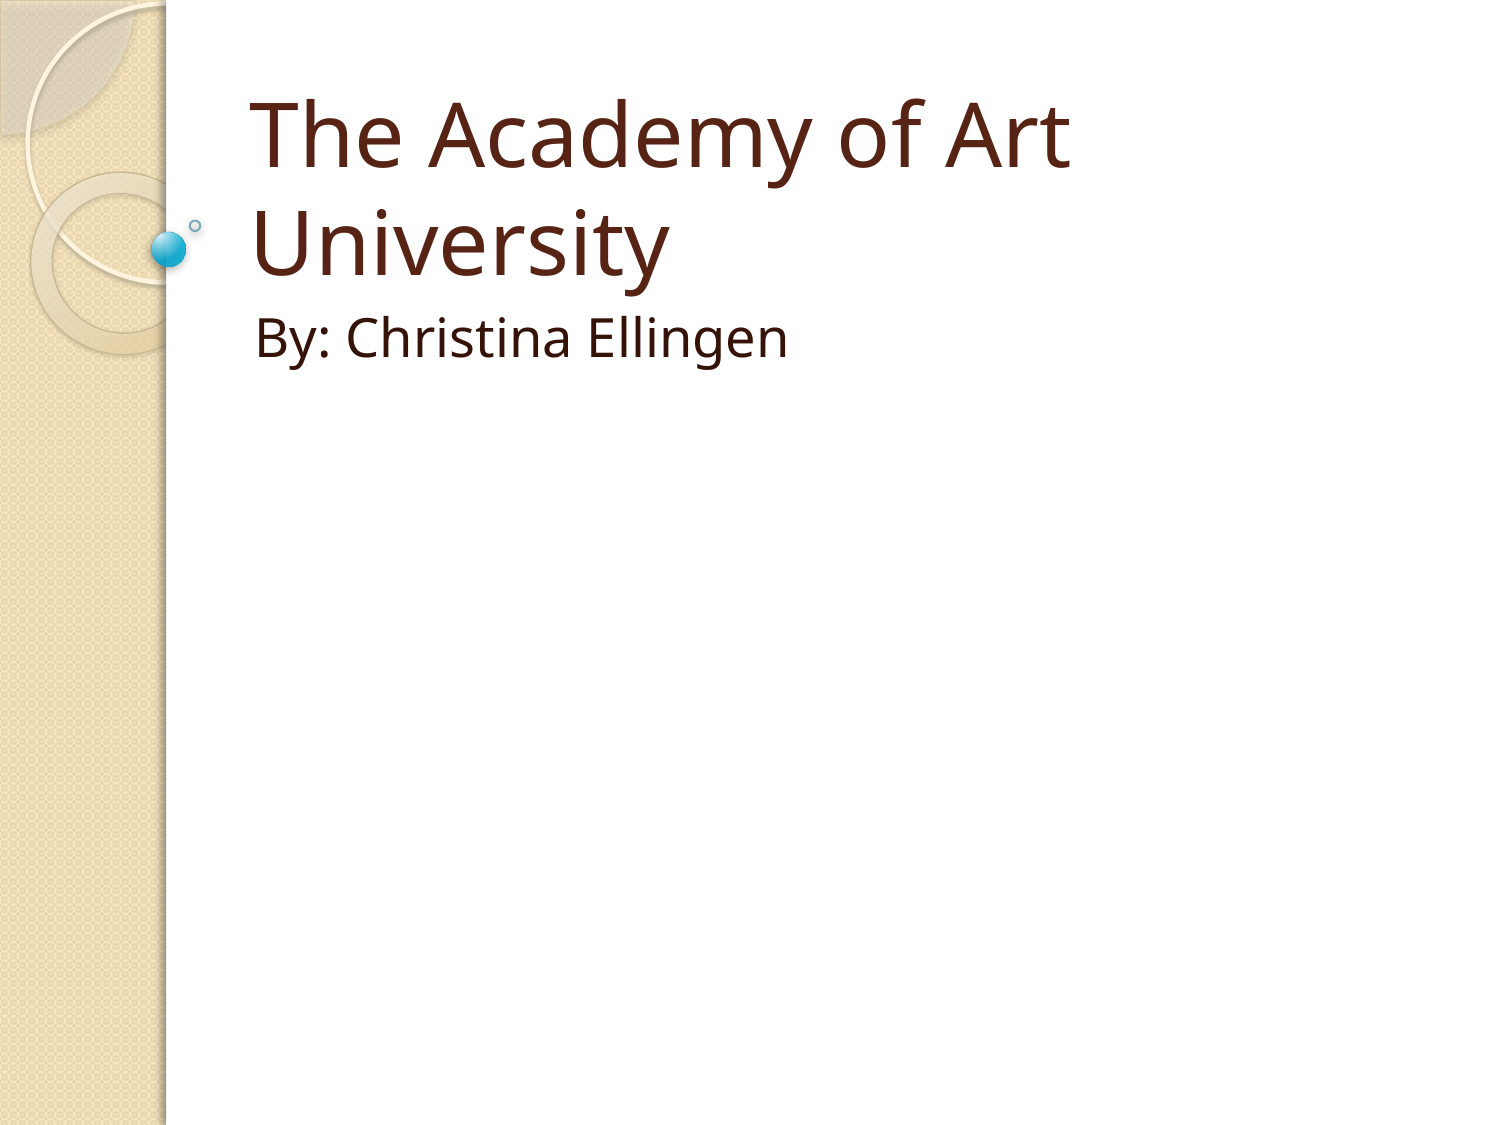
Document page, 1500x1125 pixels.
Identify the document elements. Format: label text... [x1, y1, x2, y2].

subtitle By: Christina Ellingen [234, 303, 1450, 591]
title The Academy of Art University [234, 59, 1450, 301]
